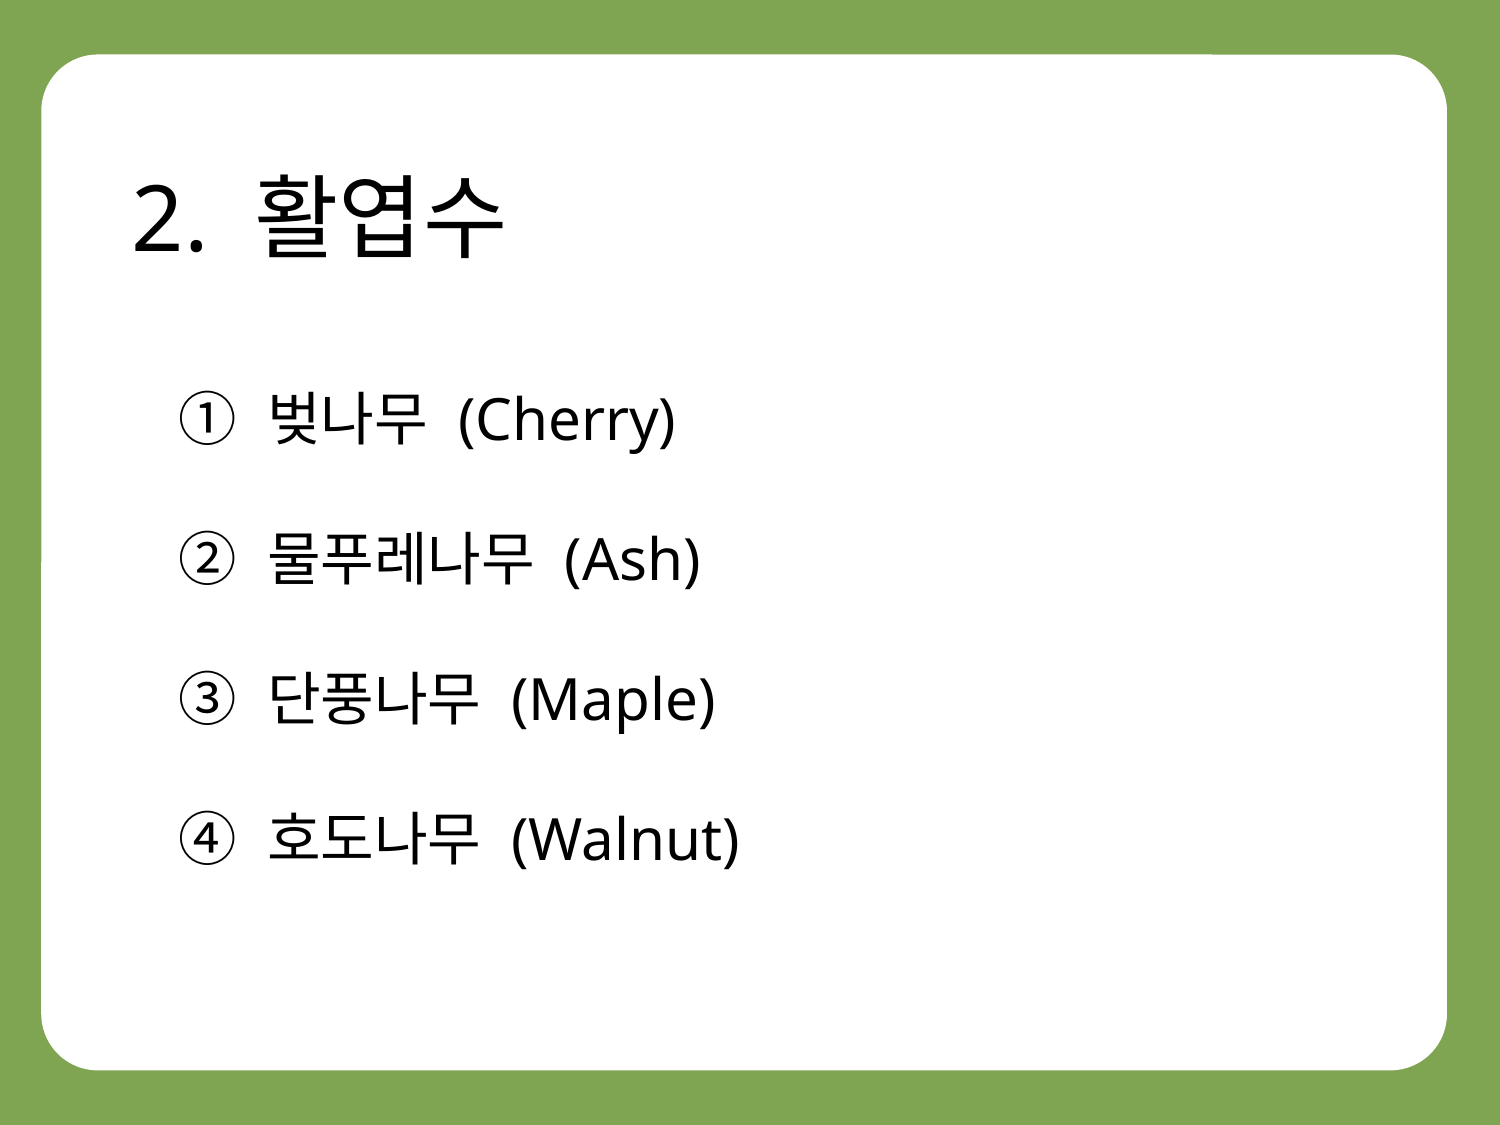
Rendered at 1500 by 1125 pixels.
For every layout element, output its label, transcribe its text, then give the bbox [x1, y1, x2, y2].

text_box [39, 52, 1450, 1073]
text_box 2. 활엽수 [117, 152, 715, 322]
text_box ① 벚나무 (Cherry) ② 물푸레나무 (Ash) ③ 단풍나무 (Maple) ④ 호도나무 (Walnut) [163, 375, 1137, 880]
